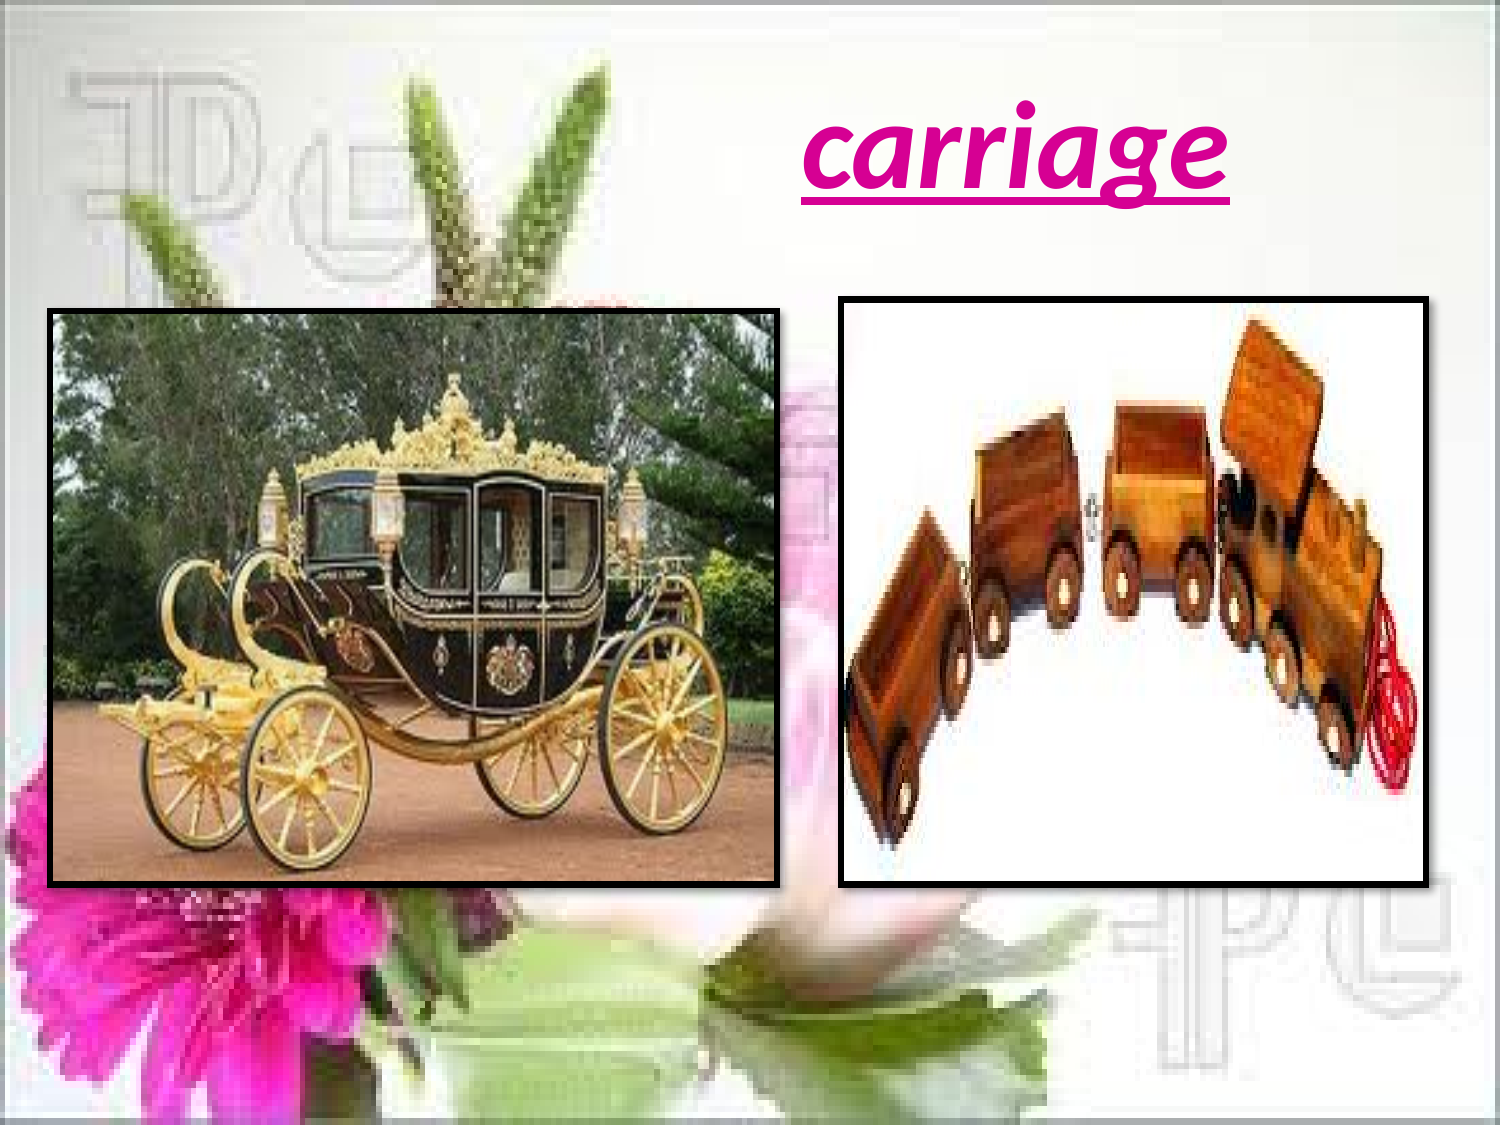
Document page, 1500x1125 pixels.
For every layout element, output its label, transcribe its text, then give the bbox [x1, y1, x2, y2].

title carriage [631, 45, 1400, 233]
picture [0, 0, 1500, 1125]
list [844, 302, 1424, 882]
